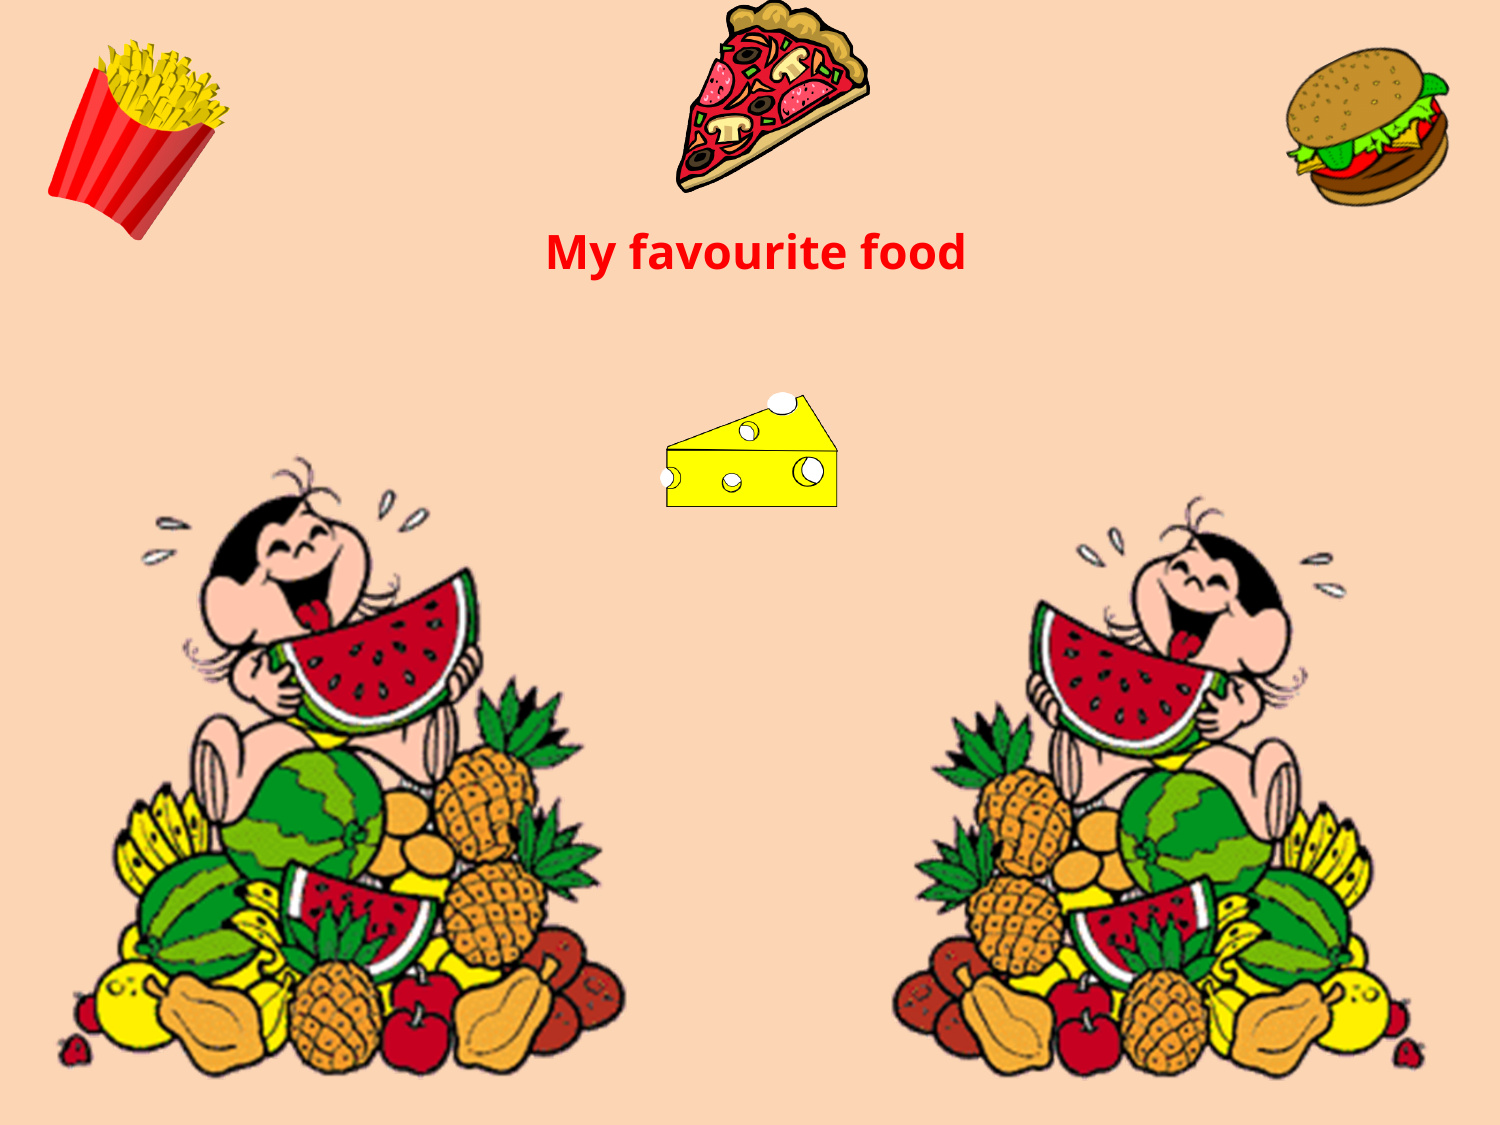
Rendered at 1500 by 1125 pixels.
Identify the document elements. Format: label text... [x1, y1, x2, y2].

picture [30, 20, 243, 251]
picture [675, 0, 870, 194]
picture [848, 489, 1470, 1086]
picture [1260, 21, 1483, 234]
title My favourite food [112, 101, 1388, 344]
picture [11, 392, 838, 1084]
